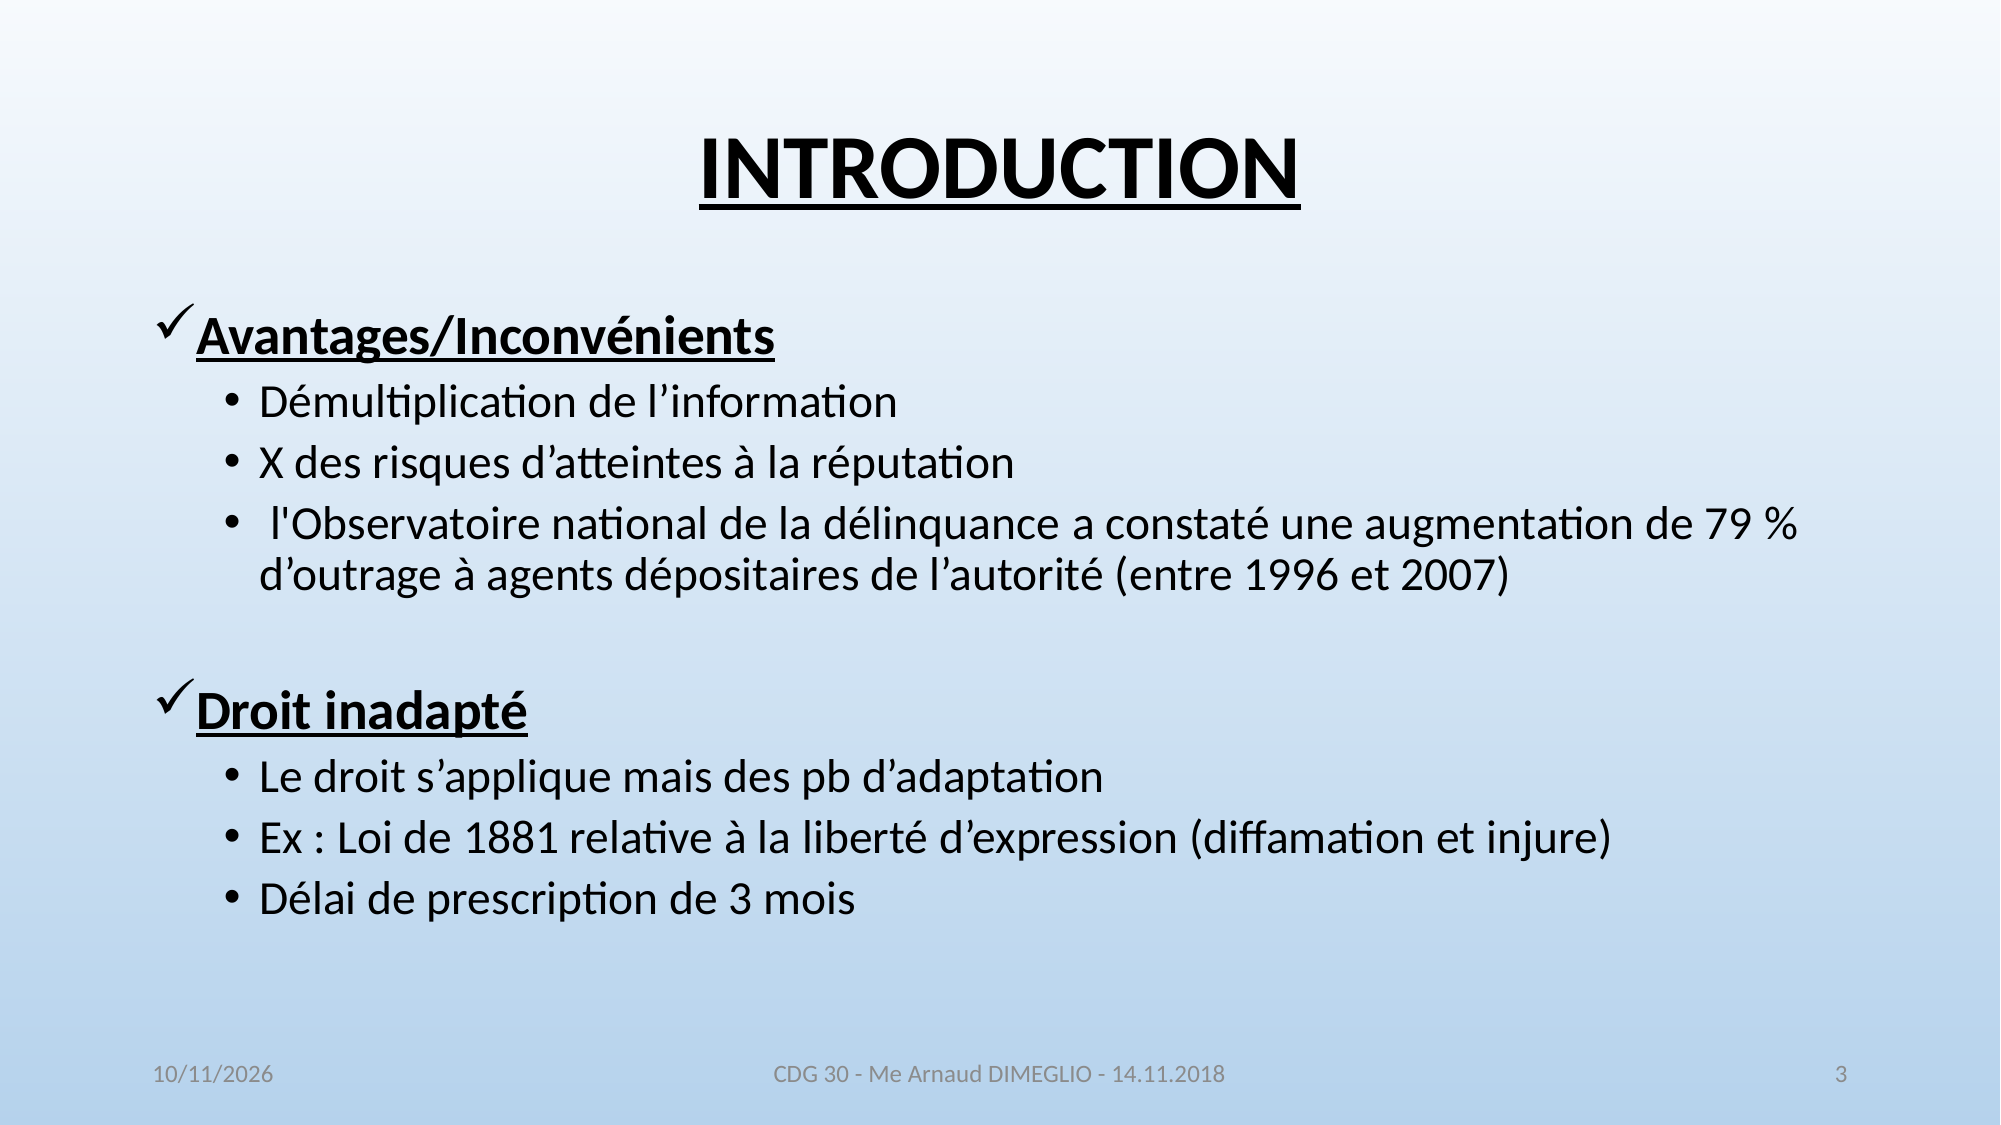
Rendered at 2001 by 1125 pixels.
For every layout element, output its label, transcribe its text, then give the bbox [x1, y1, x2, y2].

title INTRODUCTION [137, 59, 1863, 278]
slide_number 3 [1412, 1042, 1863, 1103]
list Avantages/Inconvénients Démultiplication de l’information X des risques d’atteintes à la réputation l'Observatoire national de la délinquance a constaté une augmentation de 79 % d’outrage à agents dépositaires de l’autorité (entre 1996 et 2007) Droit inadapté Le droit s’applique mais des pb d’adaptation Ex : Loi de 1881 relative à la liberté d’expression (diffamation et injure) Délai de prescription de 3 mois [137, 299, 1863, 1014]
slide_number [137, 1042, 588, 1103]
footer CDG 30 - Me Arnaud DIMEGLIO - 14.11.2018 [662, 1042, 1338, 1103]
